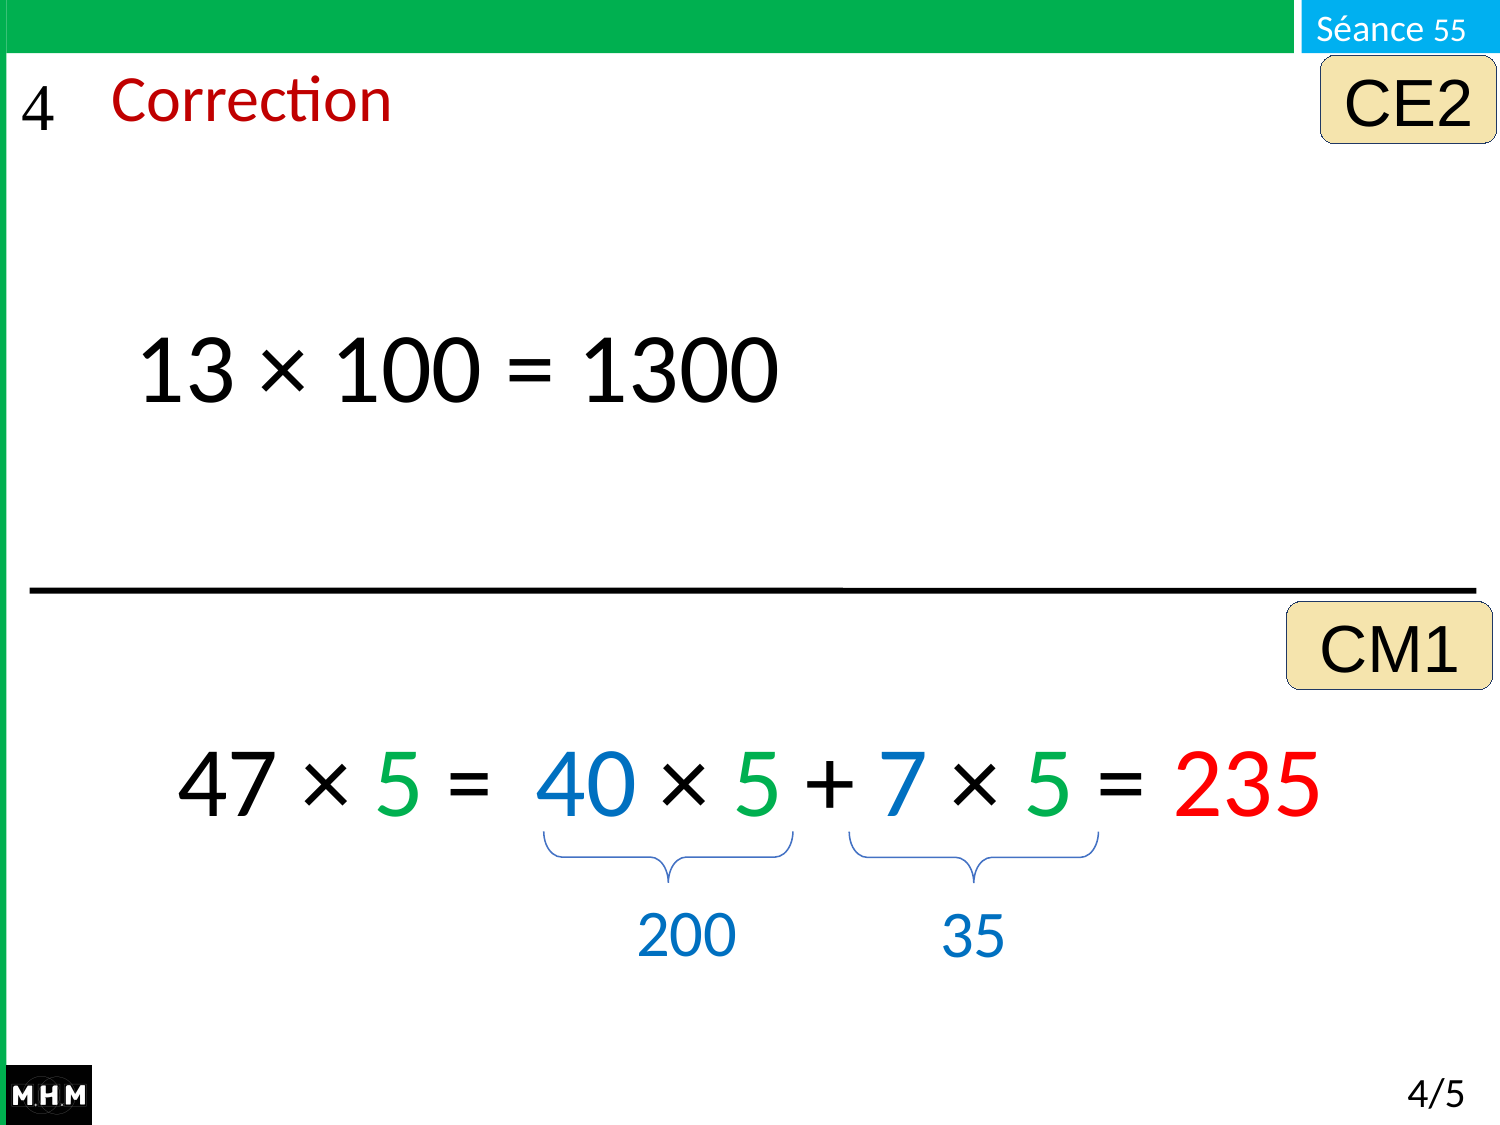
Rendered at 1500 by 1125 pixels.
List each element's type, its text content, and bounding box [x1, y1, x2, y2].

picture [6, 1065, 92, 1125]
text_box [543, 831, 794, 978]
title Correction [96, 57, 1330, 144]
text_box CE2 [1320, 55, 1497, 144]
text_box 235 [1154, 708, 1343, 844]
text_box 40 × 5 + 7 × 5 = … [487, 708, 1154, 844]
text_box 13 × 100 = 1300 [96, 295, 819, 430]
list 4/5 [1373, 1064, 1500, 1125]
text_box CM1 [1286, 601, 1493, 690]
text_box 47 × 5 = … [96, 708, 487, 844]
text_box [848, 831, 1099, 978]
